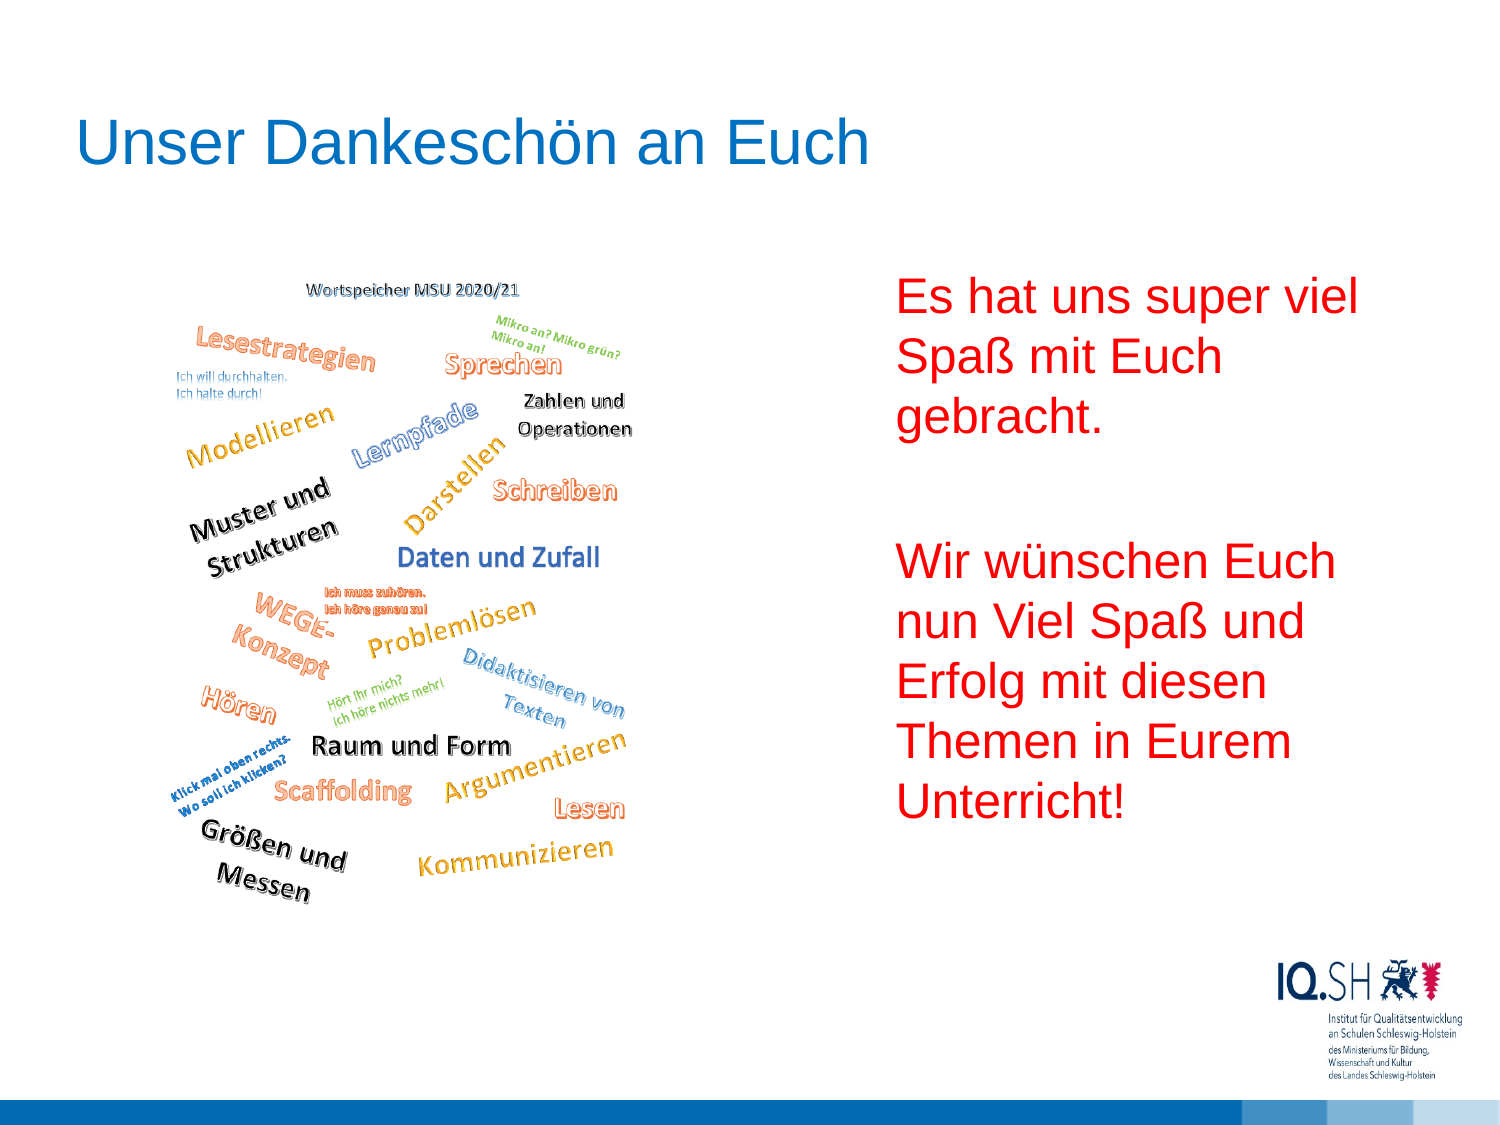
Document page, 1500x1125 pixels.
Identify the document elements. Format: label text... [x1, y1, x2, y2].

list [166, 262, 646, 916]
title Unser Dankeschön an Euch [75, 44, 1425, 233]
list Es hat uns super viel Spaß mit Euch gebracht. Wir wünschen Euch nun Viel Spaß und Erfolg mit diesen Themen in Eurem Unterricht! [853, 263, 1425, 916]
picture [0, 1100, 1500, 1125]
picture [1278, 959, 1462, 1081]
